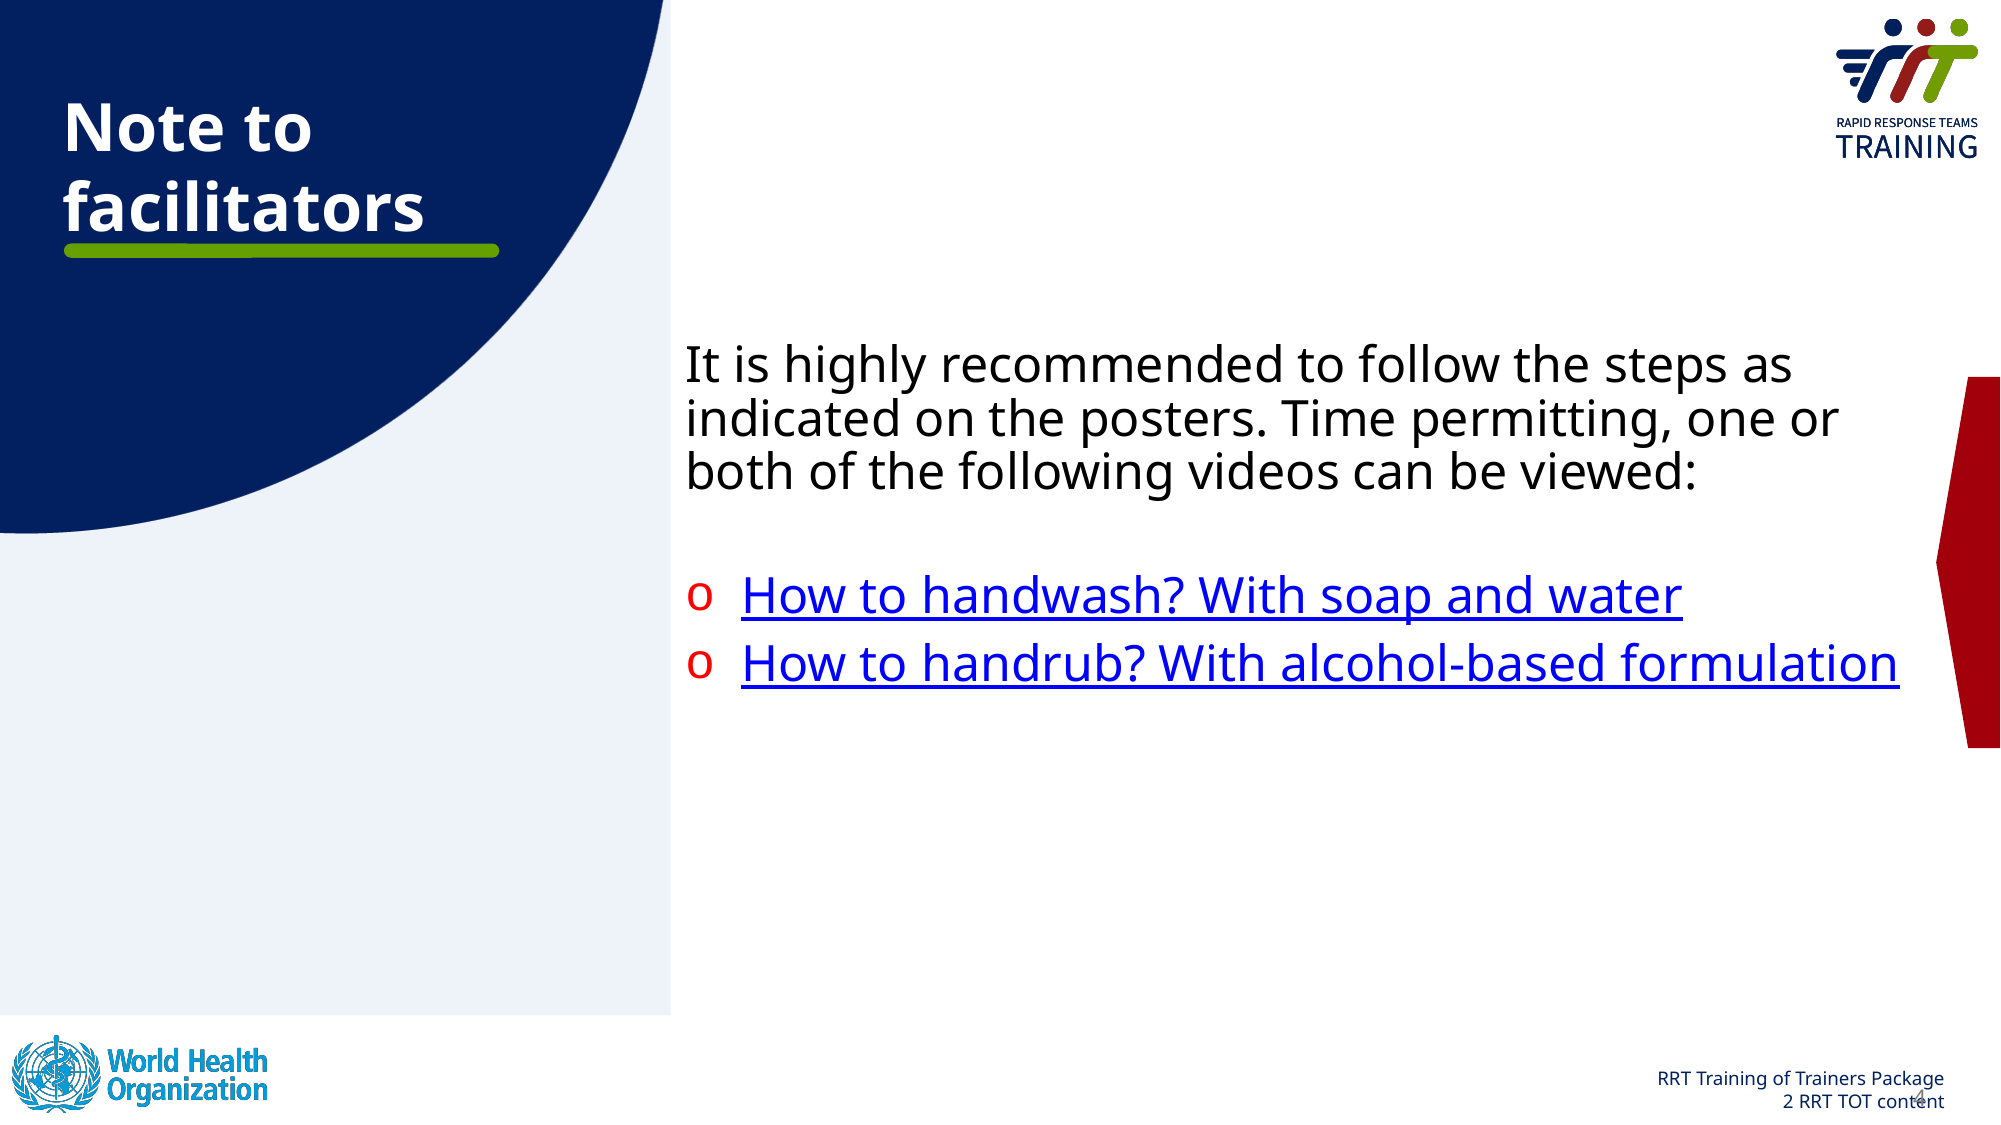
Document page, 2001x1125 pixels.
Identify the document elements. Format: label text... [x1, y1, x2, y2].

picture [36, 1088, 78, 1105]
picture [30, 1083, 37, 1091]
picture [34, 1054, 43, 1078]
picture [12, 1035, 54, 1068]
picture [1835, 19, 1978, 167]
text_box It is highly recommended to follow the steps as indicated on the posters. Time permitting, one or both of the following videos can be viewed: How to handwash? With soap and water How to handrub? With alcohol-based formulation [677, 200, 1914, 890]
picture [22, 1062, 26, 1077]
text_box Note to facilitators [54, 77, 555, 252]
picture [46, 1056, 54, 1062]
picture [50, 1108, 62, 1113]
picture [40, 1062, 47, 1070]
text_box [63, 243, 500, 258]
picture [12, 1083, 48, 1113]
picture [59, 1035, 267, 1113]
picture [71, 1053, 90, 1091]
picture [24, 1054, 36, 1087]
picture [0, 0, 670, 538]
